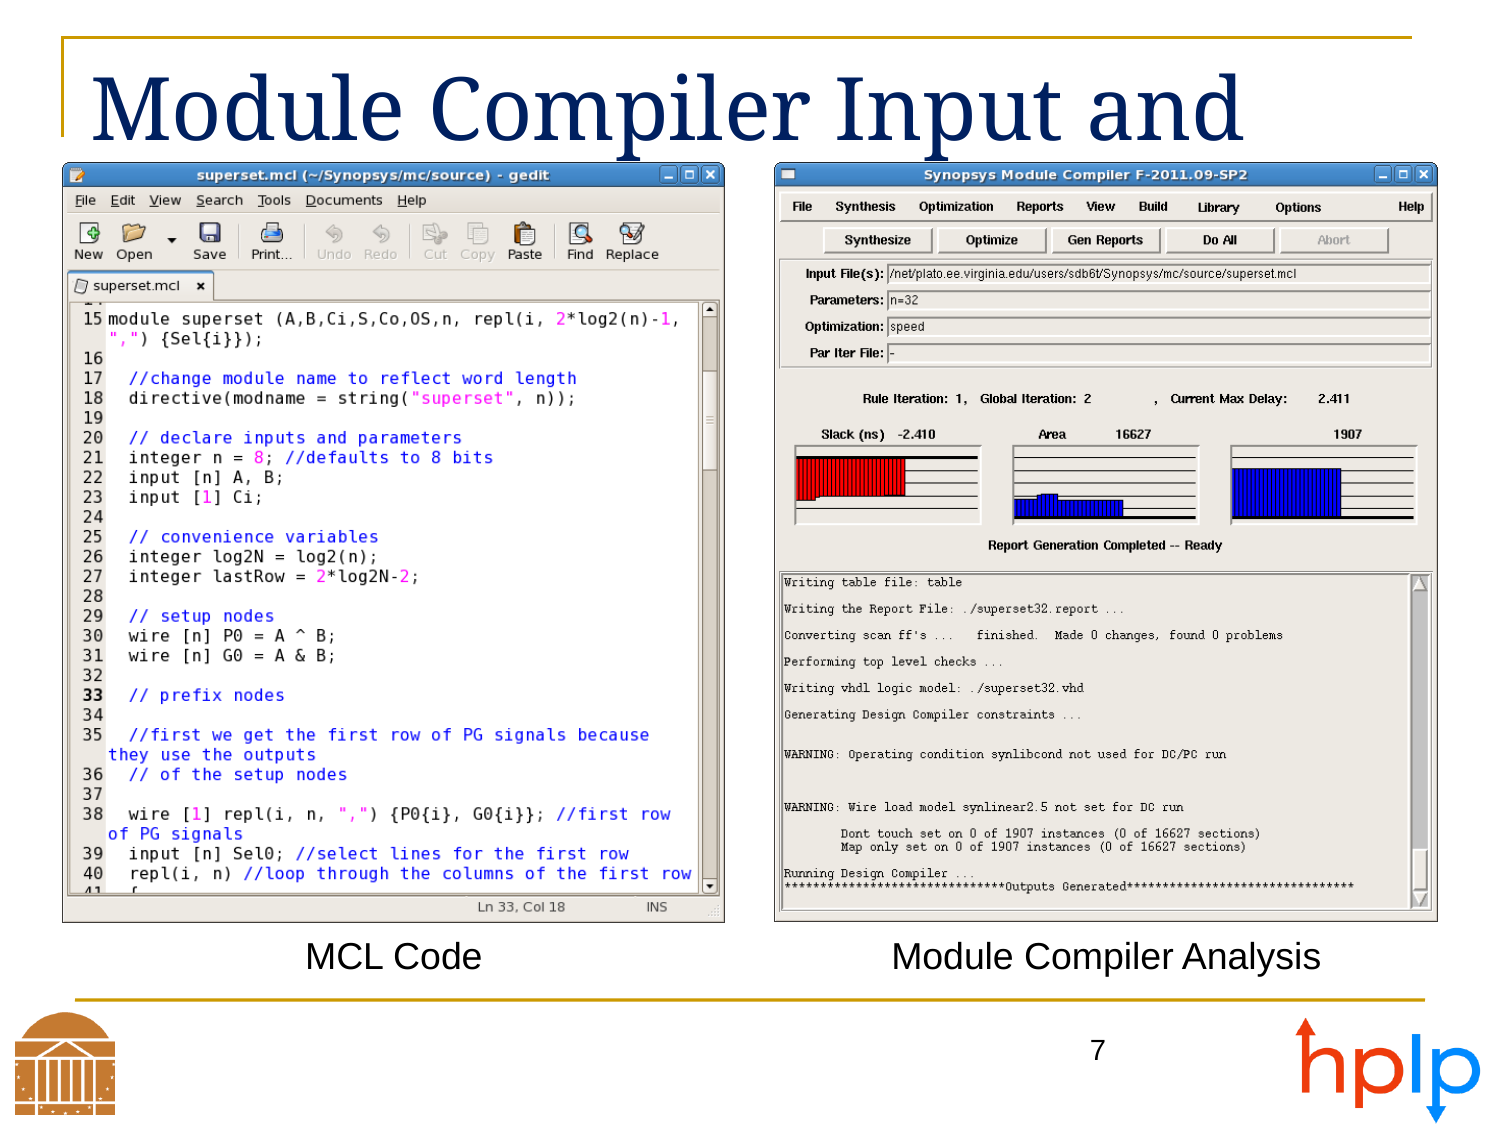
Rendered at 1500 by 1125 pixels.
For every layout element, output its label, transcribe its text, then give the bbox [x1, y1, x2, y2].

picture [1257, 999, 1500, 1125]
title Module Compiler Input and Synthesis [74, 45, 1426, 233]
text_box MCL Code [62, 930, 725, 985]
picture [15, 1012, 115, 1115]
text_box Module Compiler Analysis [774, 928, 1438, 985]
slide_number 7 [1074, 1024, 1425, 1100]
picture [774, 162, 1438, 922]
picture [62, 162, 726, 924]
